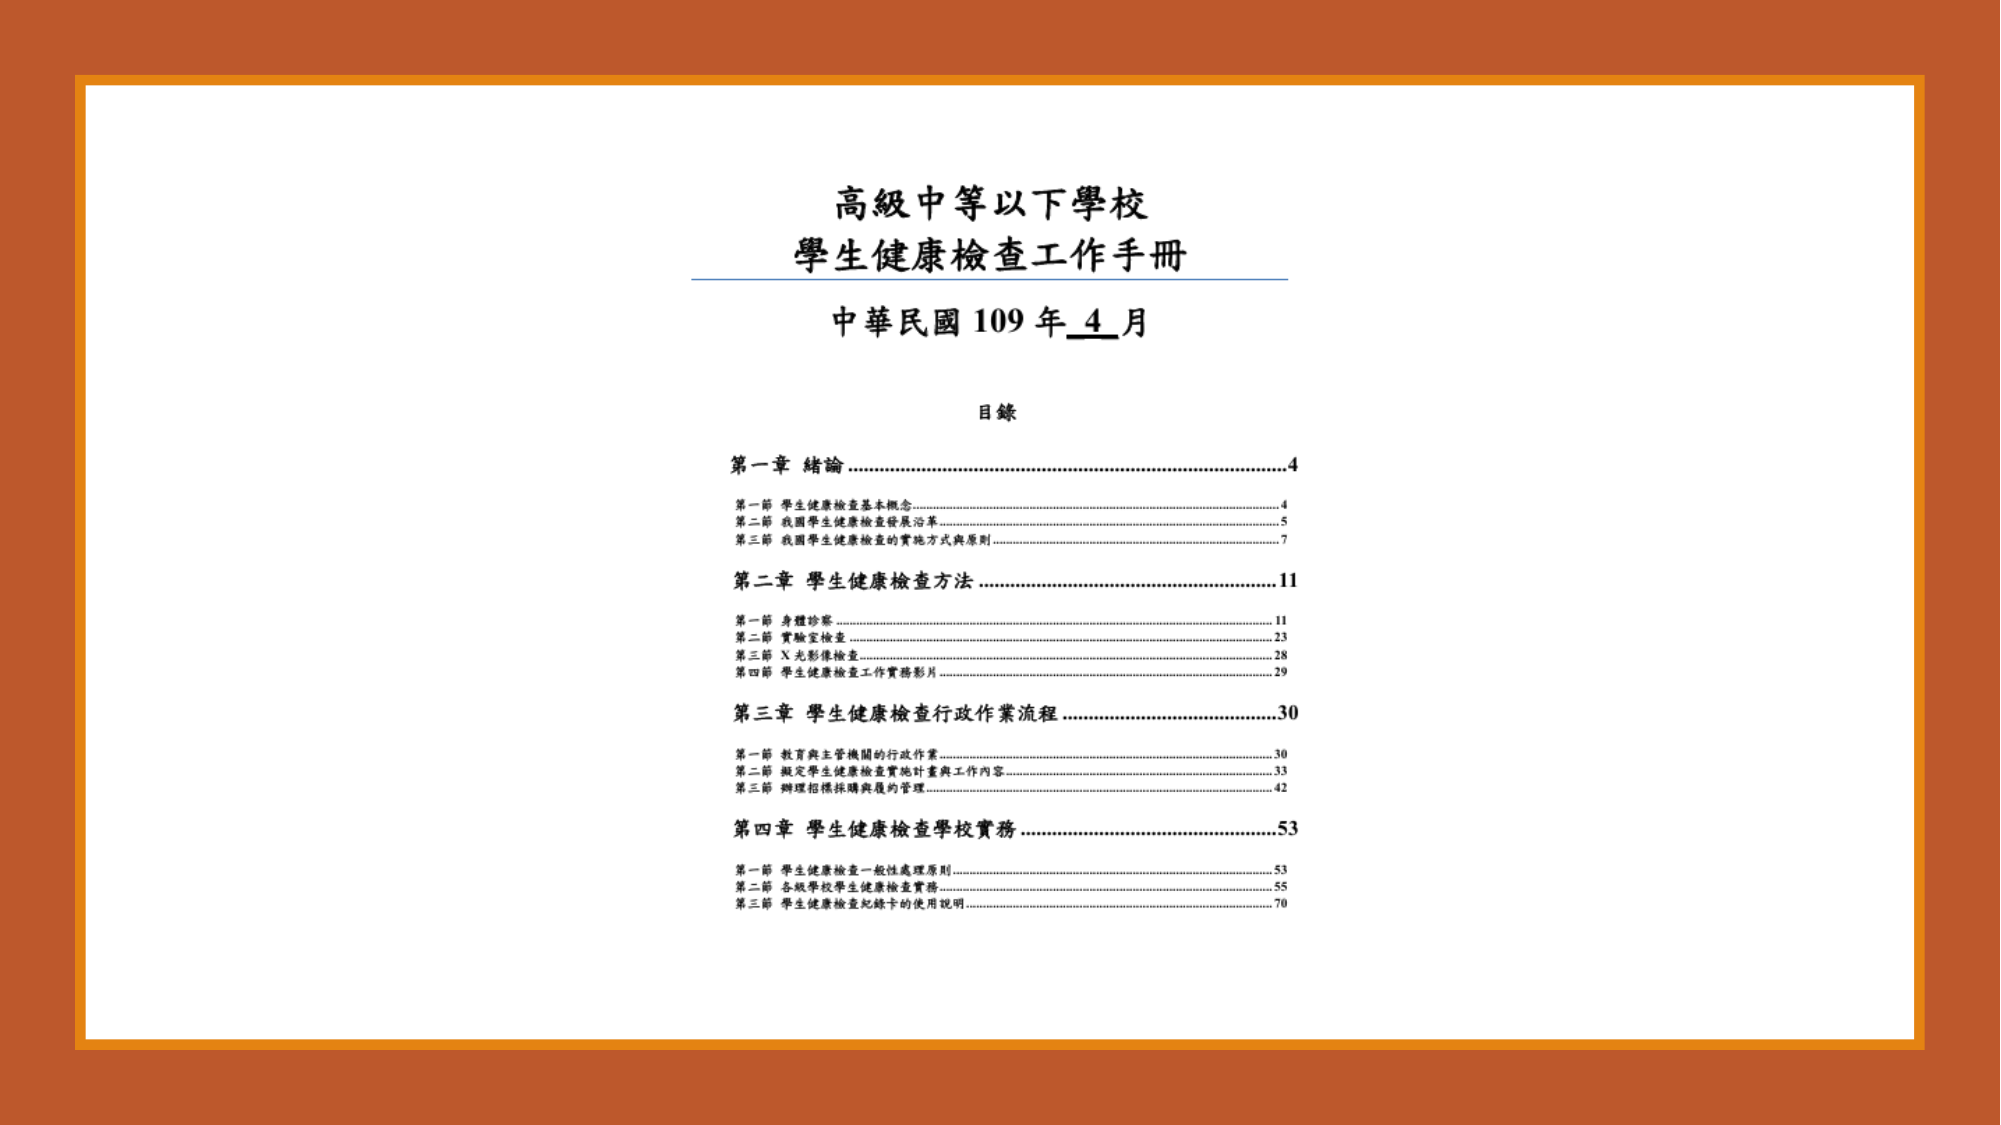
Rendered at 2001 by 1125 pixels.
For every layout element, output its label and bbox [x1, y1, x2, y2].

text_box [0, 0, 2000, 1125]
text_box [84, 84, 1916, 1041]
list [625, 148, 1380, 976]
text_box [74, 74, 1926, 1051]
